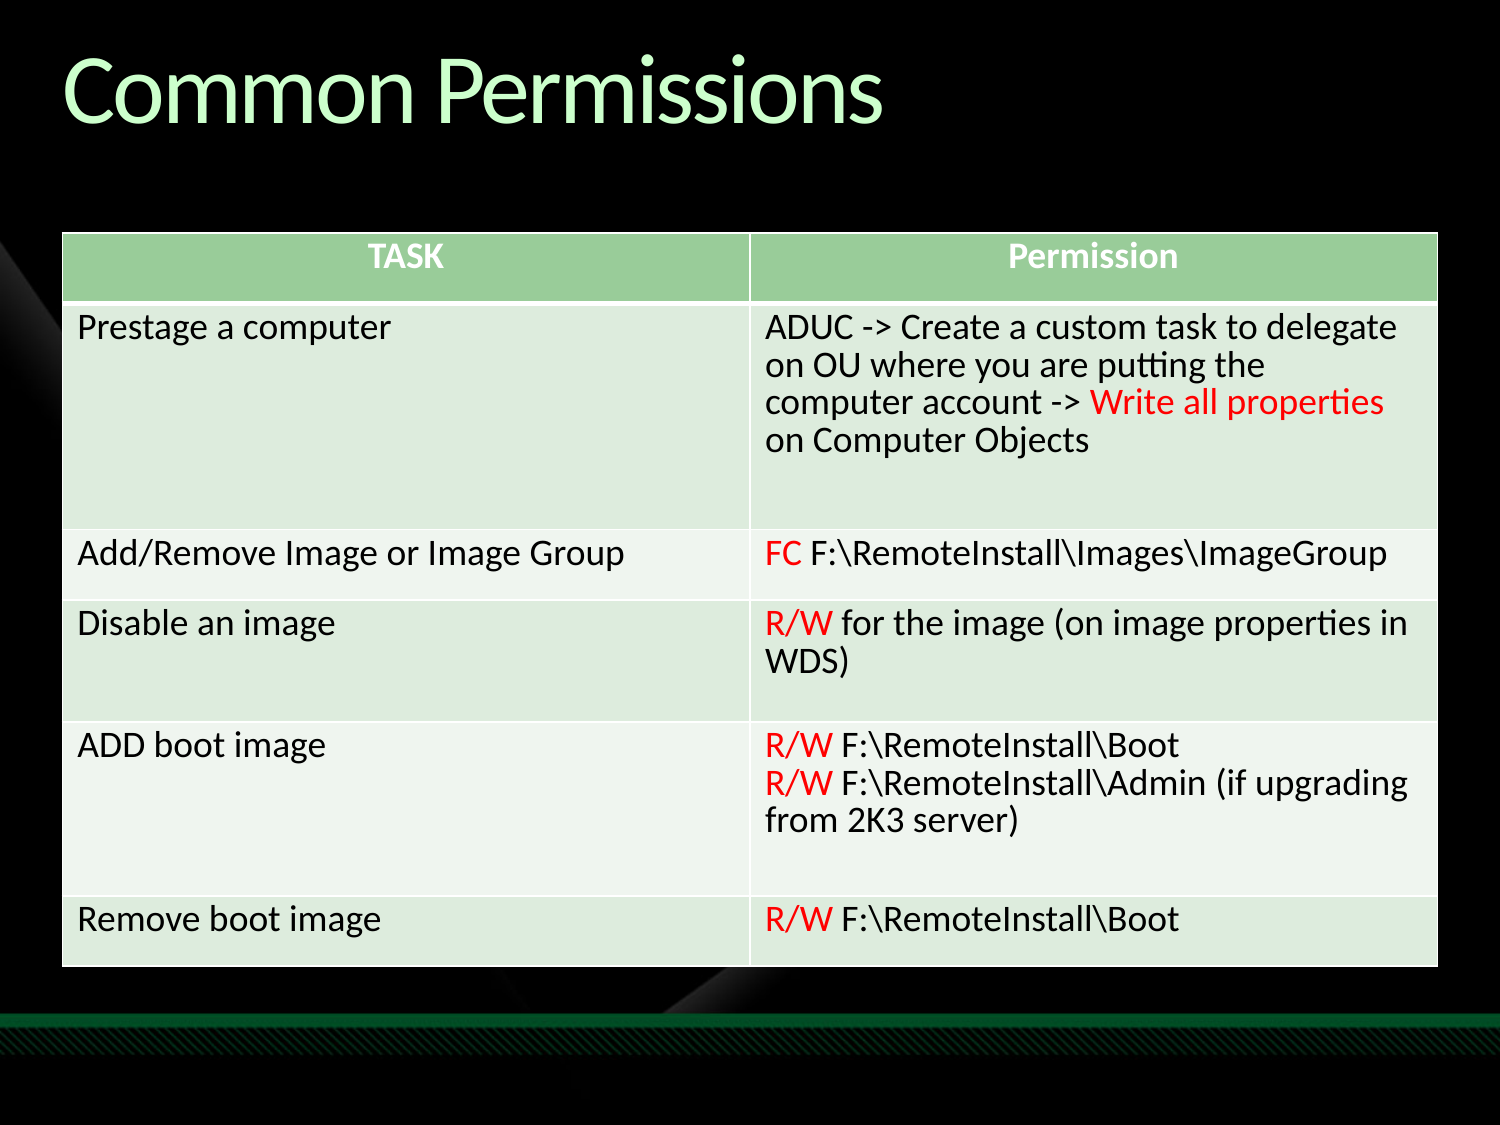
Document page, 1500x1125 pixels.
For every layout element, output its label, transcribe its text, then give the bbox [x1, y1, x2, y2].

table_cell R/W for the image (on image properties in WDS) [751, 601, 1437, 721]
table_cell R/W F:\RemoteInstall\Boot R/W F:\RemoteInstall\Admin (if upgrading from 2K3 server) [751, 723, 1437, 895]
title Common Permissions [62, 37, 1438, 147]
table_cell Prestage a computer [63, 306, 749, 529]
table_cell Remove boot image [63, 897, 749, 965]
table_cell Disable an image [63, 601, 749, 721]
picture [0, 0, 1500, 1125]
table_cell ADD boot image [63, 723, 749, 895]
table_header TASK [63, 234, 749, 301]
table_header Permission [751, 234, 1437, 301]
table_cell R/W F:\RemoteInstall\Boot [751, 897, 1437, 965]
table_cell FC F:\RemoteInstall\Images\ImageGroup [751, 530, 1437, 599]
table_cell Add/Remove Image or Image Group [63, 530, 749, 599]
table_cell ADUC -> Create a custom task to delegate on OU where you are putting the computer account -> Write all properties on Computer Objects [751, 306, 1437, 529]
